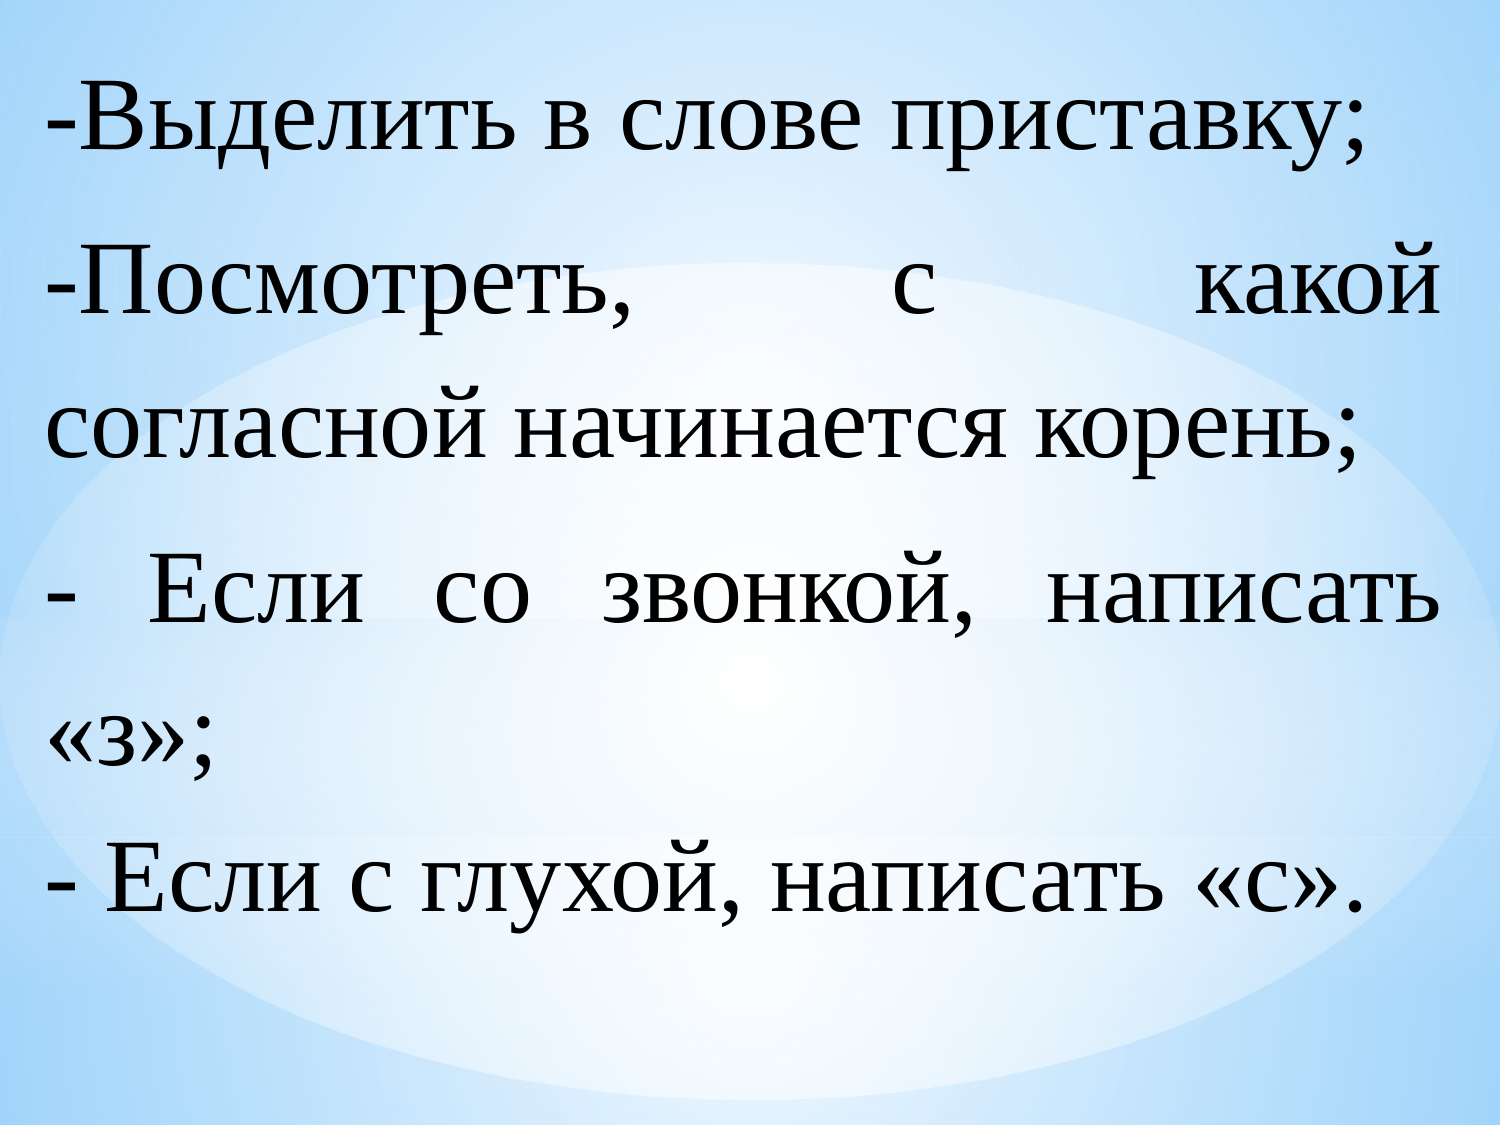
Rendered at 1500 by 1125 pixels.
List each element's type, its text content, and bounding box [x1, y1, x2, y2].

text_box -Выделить в слове приставку; -Посмотреть, с какой согласной начинается корень; - Если со звонкой, написать «з»; - Если с глухой, написать «с». [29, 19, 1459, 940]
